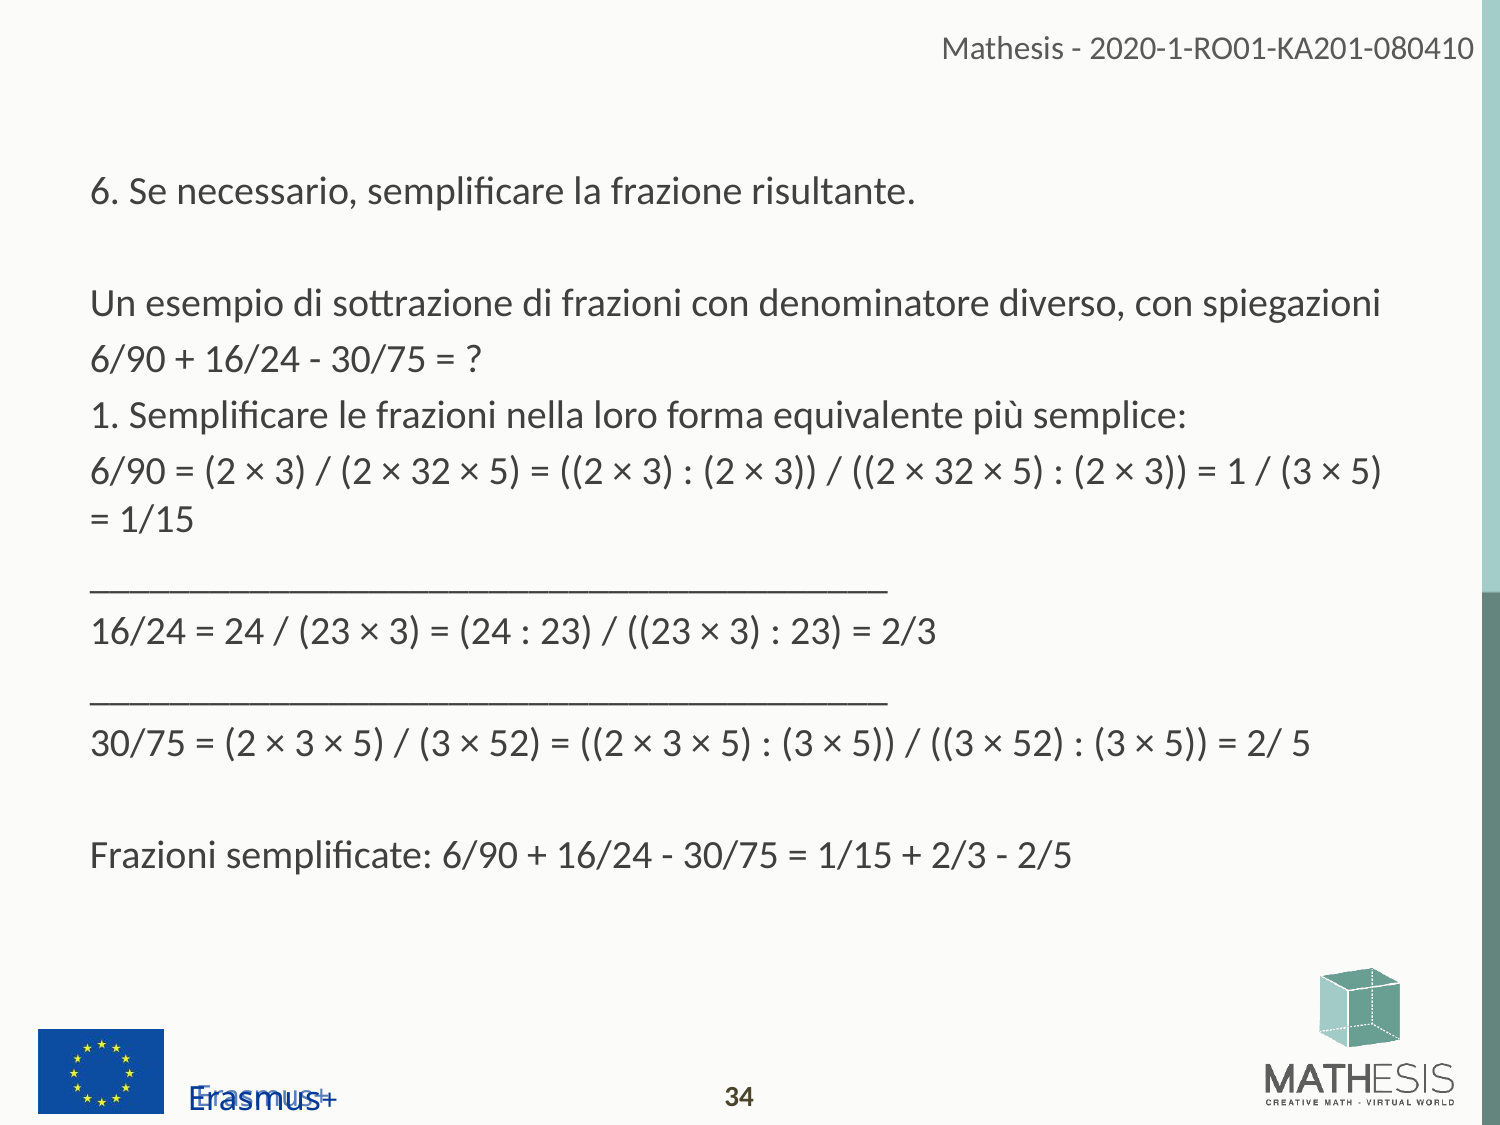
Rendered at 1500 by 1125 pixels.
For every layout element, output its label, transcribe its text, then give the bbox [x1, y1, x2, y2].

picture [38, 1029, 164, 1114]
list 6. Se necessario, semplificare la frazione risultante. Un esempio di sottrazione di frazioni con denominatore diverso, con spiegazioni 6/90 + 16/24 - 30/75 = ? 1. Semplificare le frazioni nella loro forma equivalente più semplice: 6/90 = (2 × 3) / (2 × 32 × 5) = ((2 × 3) : (2 × 3)) / ((2 × 32 × 5) : (2 × 3)) = 1 / (3 × 5) = 1/15 ________________________________________ 16/24 = 24 / (23 × 3) = (24 : 23) / ((23 × 3) : 23) = 2/3 ________________________________________ 30/75 = (2 × 3 × 5) / (3 × 52) = ((2 × 3 × 5) : (3 × 5)) / ((3 × 52) : (3 × 5)) = 2/ 5 Frazioni semplificate: 6/90 + 16/24 - 30/75 = 1/15 + 2/3 - 2/5 [75, 157, 1425, 900]
